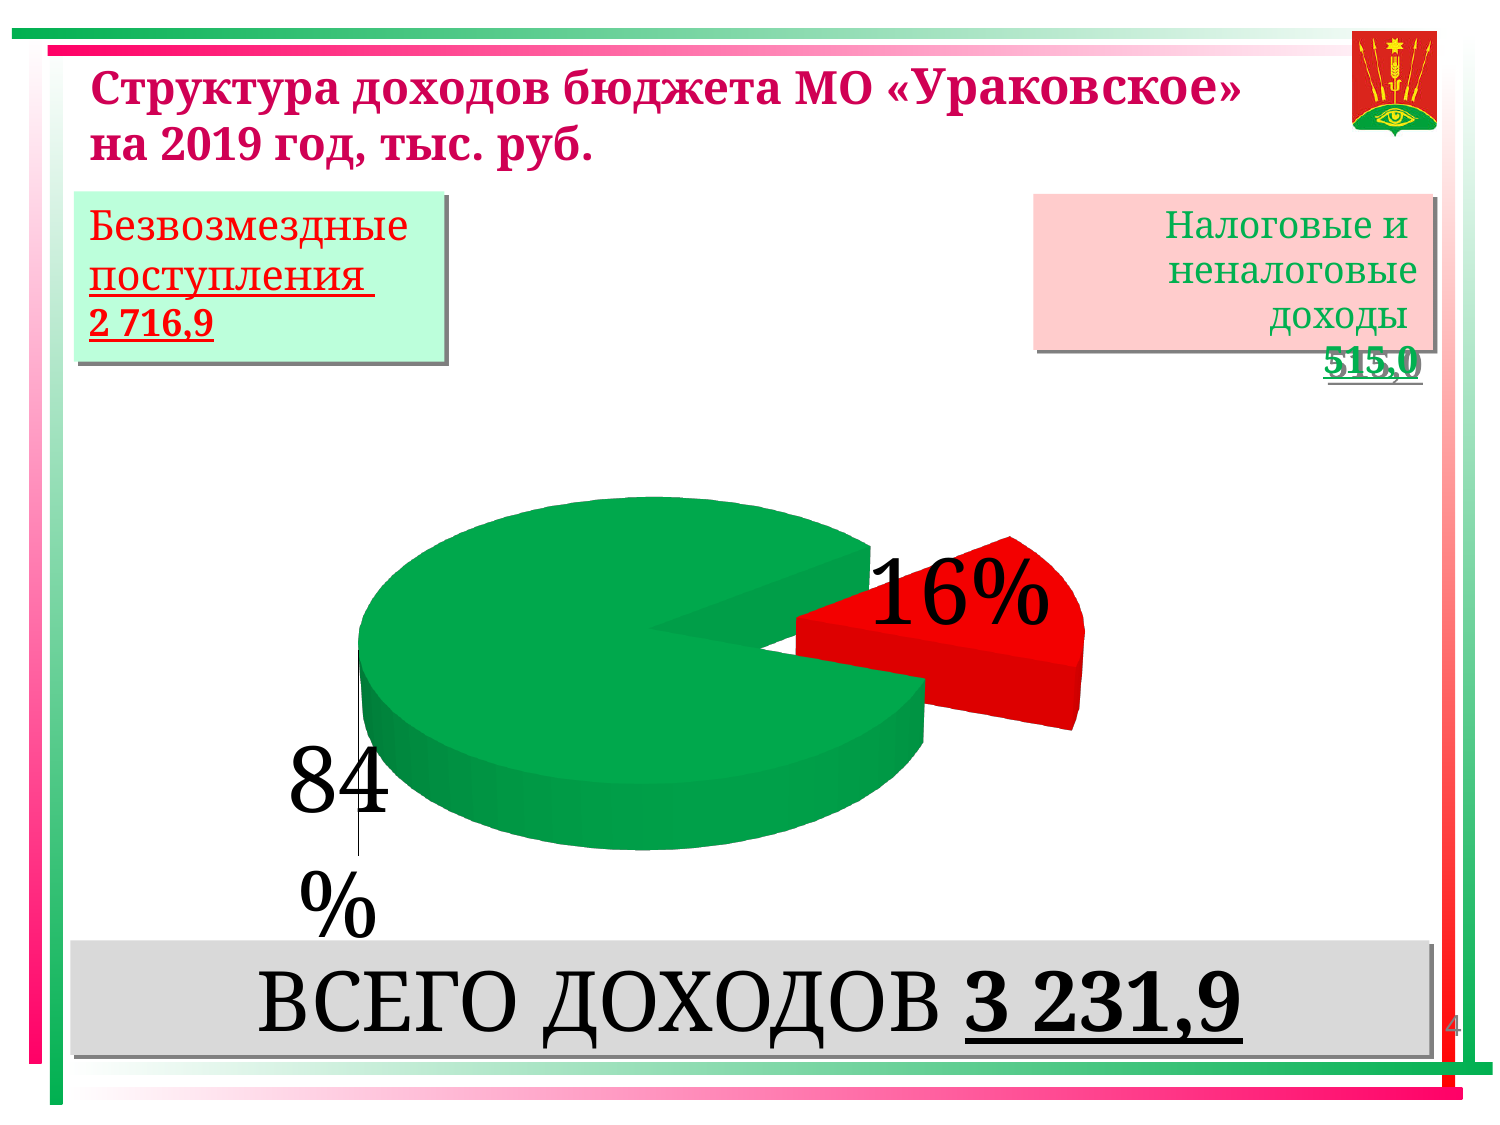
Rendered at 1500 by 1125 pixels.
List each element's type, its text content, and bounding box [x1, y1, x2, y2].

text_box Налоговые и неналоговые доходы 515,0 [1033, 193, 1433, 350]
text_box ВСЕГО ДОХОДОВ 3 231,9 [70, 940, 1003, 1055]
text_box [1436, 550, 1500, 701]
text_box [1009, 973, 1161, 1056]
title Структура доходов бюджета МО «Ураковское» на 2019 год, тыс. руб. [74, 46, 1424, 171]
text_box Безвозмездные поступления 2 716,9 [73, 191, 445, 362]
chart [135, 361, 1306, 965]
slide_number 4 [1434, 1011, 1500, 1056]
text_box ВСЕГО ДОХОДОВ 3 231,9 [1167, 940, 1430, 1055]
picture [1352, 31, 1437, 138]
